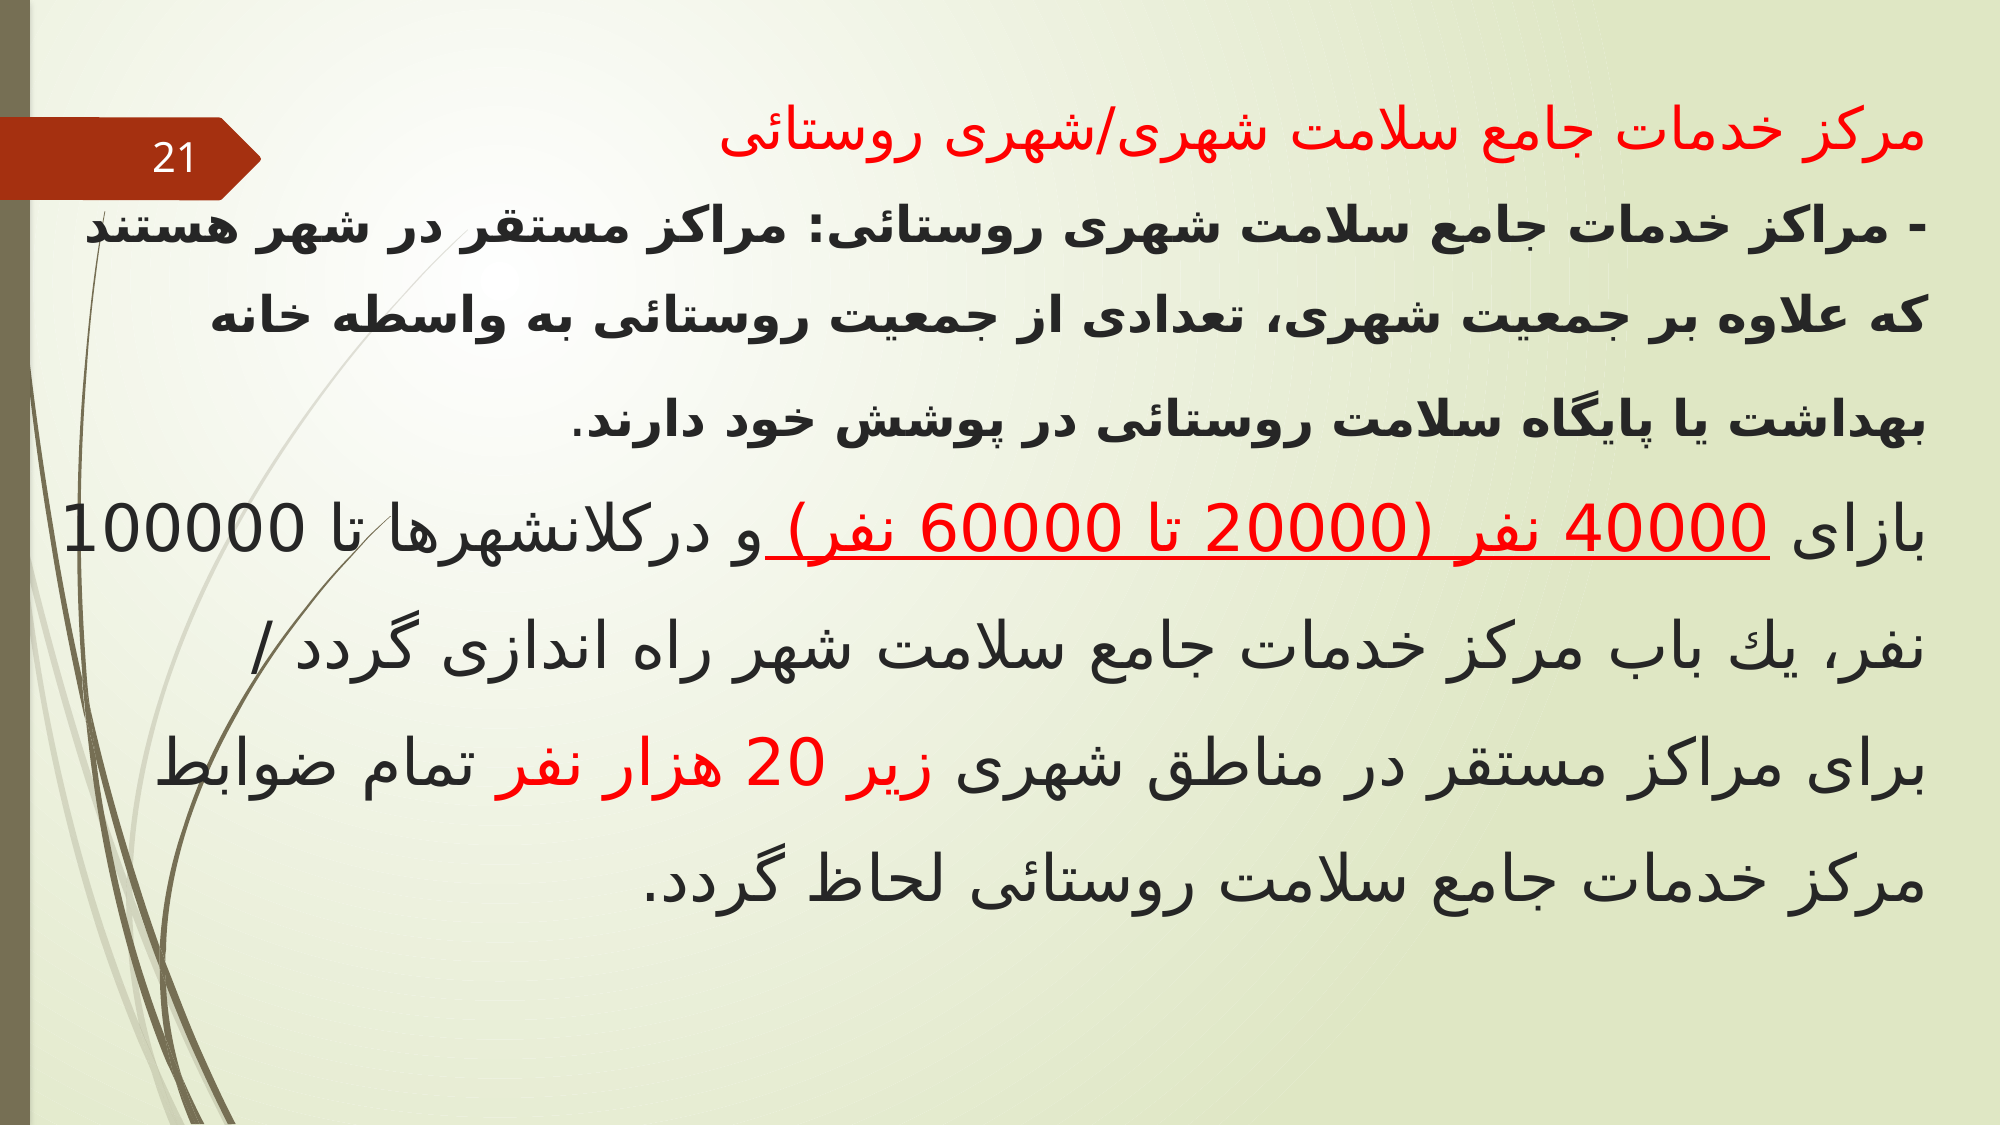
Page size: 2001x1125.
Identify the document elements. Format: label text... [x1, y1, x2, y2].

title مرکز خدمات جامع سلامت شهری/شهری روستائی - مراکز خدمات جامع سلامت شهری روستائی: مراکز مستقر در شهر هستند که علاوه بر جمعیت شهری، تعدادی از جمعیت روستائی به واسطه خانه بهداشت یا پایگاه سلامت روستائی در پوشش خود دارند. بازای 40000 نفر (20000 تا 60000 نفر) و درکلانشهرها تا 100000 نفر، يك باب مركز خدمات جامع سلامت شهر راه اندازی گردد / برای مراکز مستقر در مناطق شهری زیر 20 هزار نفر تمام ضوابط مرکز خدمات جامع سلامت روستائی لحاظ گردد. [36, 48, 1944, 1090]
slide_number 21 [87, 129, 216, 190]
